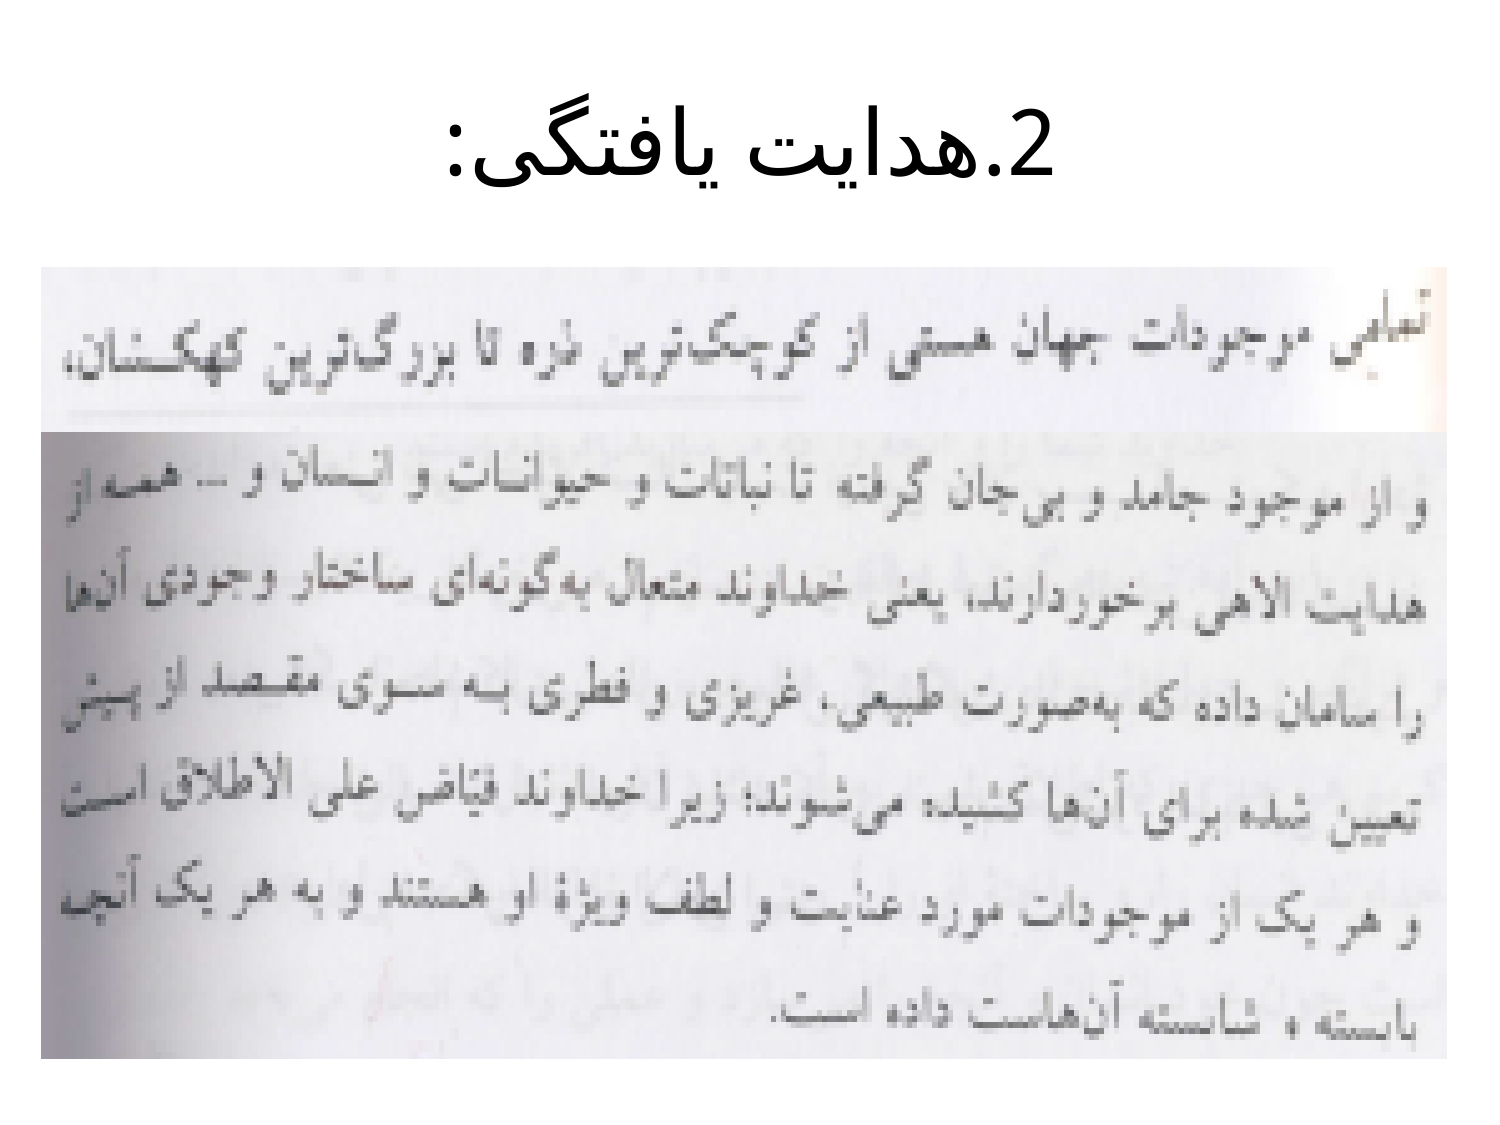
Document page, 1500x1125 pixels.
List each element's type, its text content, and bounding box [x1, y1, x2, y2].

title 2.هدایت یافتگی: [75, 45, 1425, 233]
picture [41, 266, 1448, 1059]
